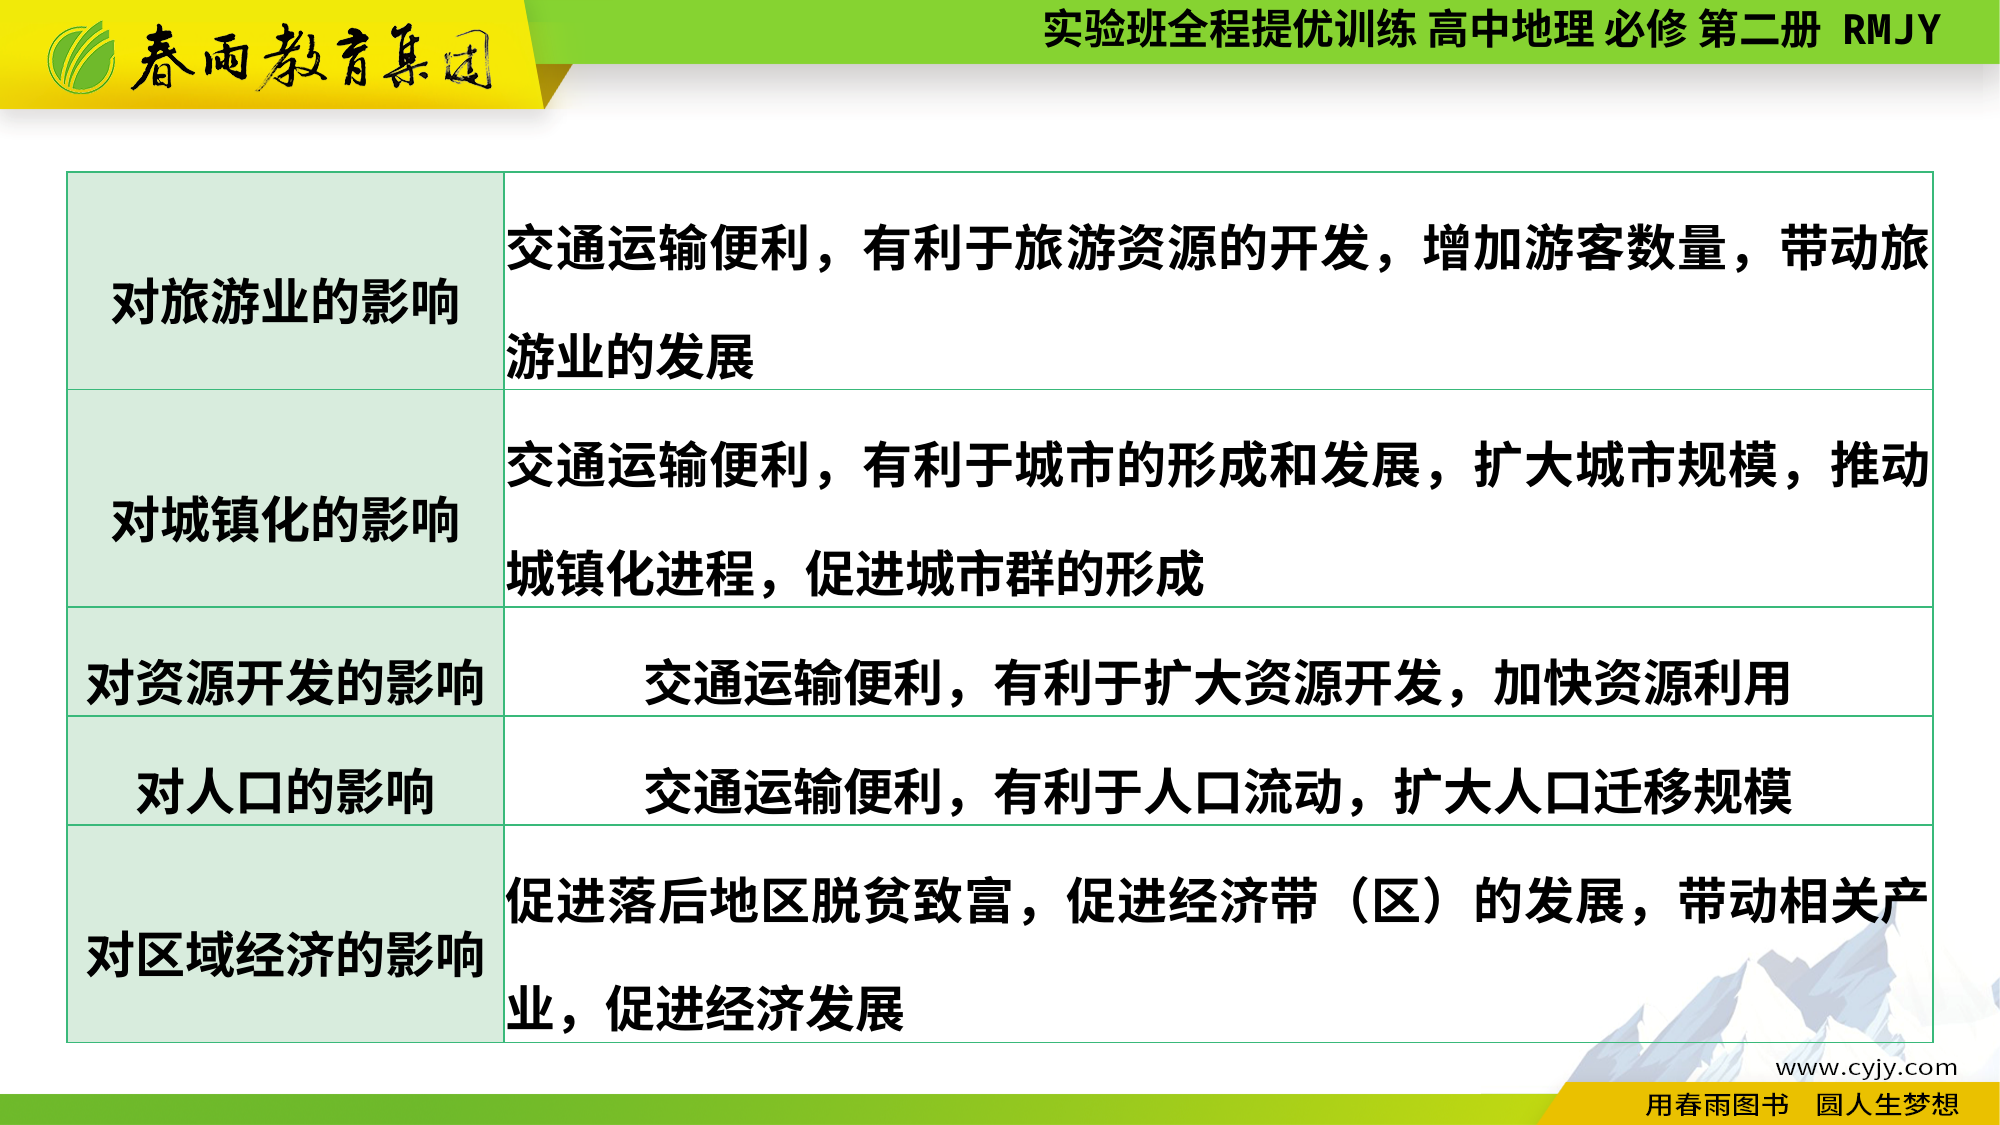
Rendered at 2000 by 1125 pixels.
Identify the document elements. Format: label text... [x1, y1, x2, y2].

table_cell 交通运输便利，有利于城市的形成和发展，扩大城市规模，推动城镇化进程，促进城市群的形成 [505, 390, 1932, 606]
table_cell 对区域经济的影响 [68, 826, 503, 1042]
table_cell 对人口的影响 [68, 717, 503, 824]
table_cell 对资源开发的影响 [68, 608, 503, 715]
table_cell 对城镇化的影响 [68, 390, 503, 606]
table_cell 交通运输便利，有利于扩大资源开发，加快资源利用 [505, 608, 1932, 715]
table_cell 交通运输便利，有利于人口流动，扩大人口迁移规模 [505, 717, 1932, 824]
picture [0, 0, 2000, 1125]
table_header 交通运输便利，有利于旅游资源的开发，增加游客数量，带动旅游业的发展 [505, 173, 1932, 389]
table_cell 促进落后地区脱贫致富，促进经济带（区）的发展，带动相关产业，促进经济发展 [505, 826, 1932, 1042]
table_header 对旅游业的影响 [68, 173, 503, 389]
